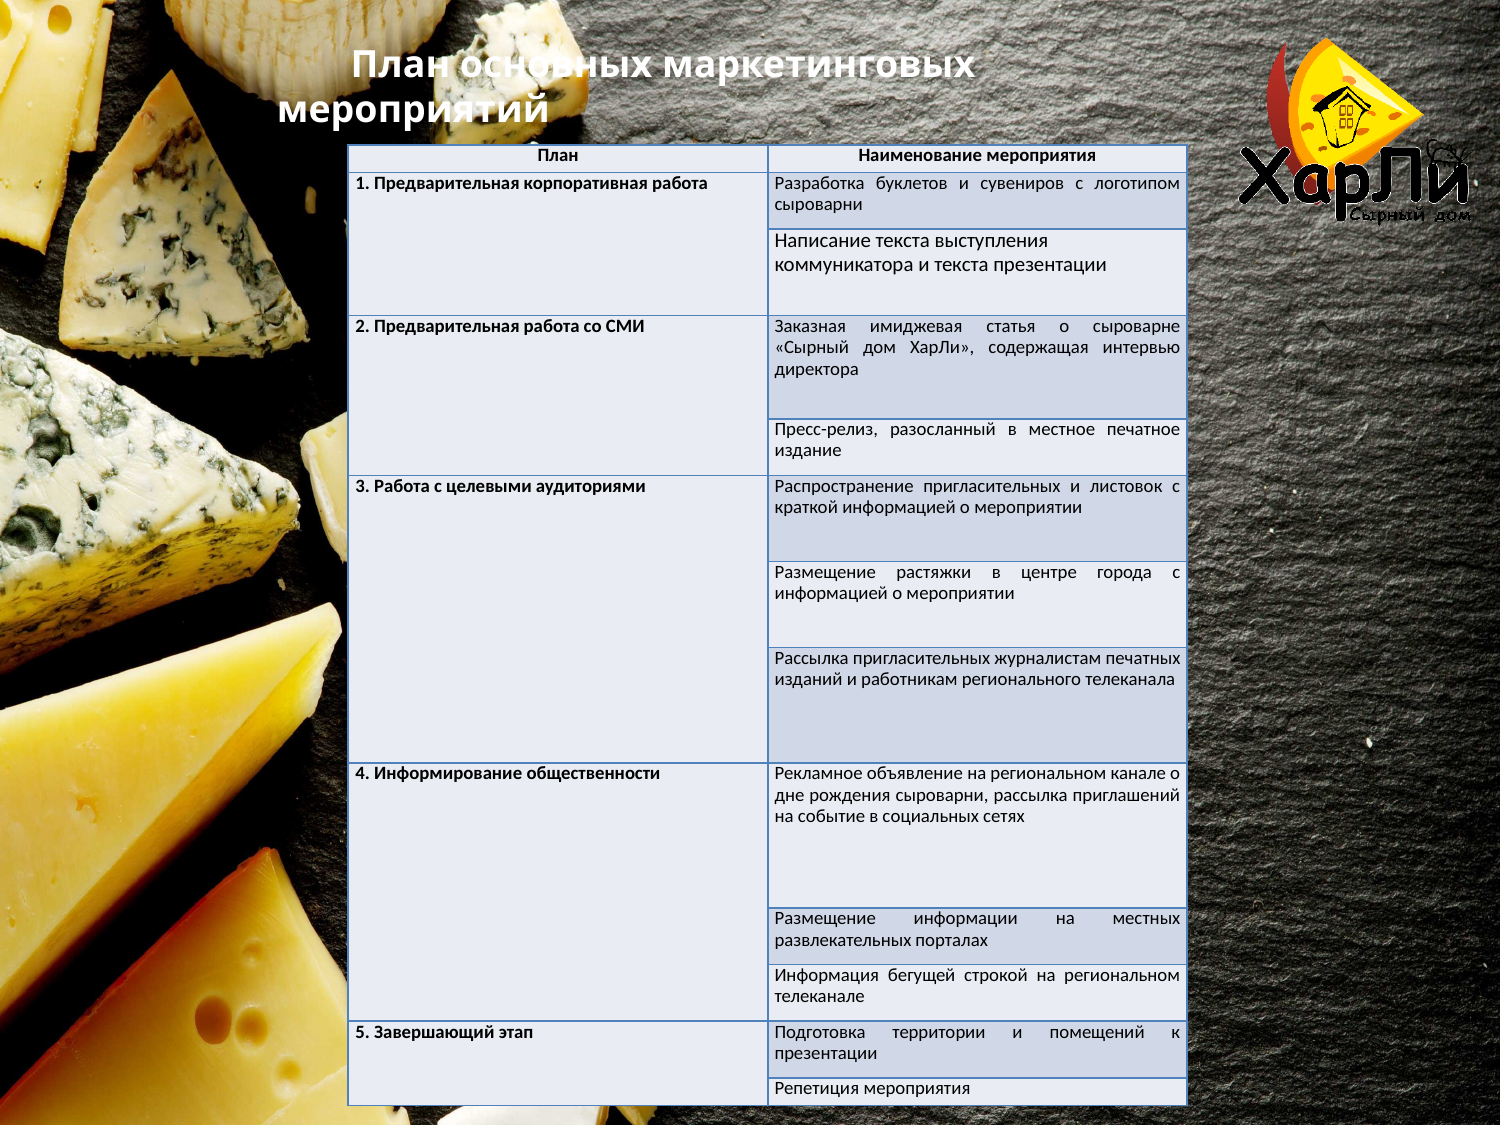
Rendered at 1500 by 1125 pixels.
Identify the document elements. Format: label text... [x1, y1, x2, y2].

table_cell Информация бегущей строкой на региональном телеканале [769, 965, 1186, 1020]
table_cell 2. Предварительная работа со СМИ [349, 316, 767, 475]
table_cell Репетиция мероприятия [769, 1079, 1186, 1105]
table_cell Подготовка территории и помещений к презентации [769, 1022, 1186, 1077]
table_cell Размещение информации на местных развлекательных порталах [769, 909, 1186, 964]
table_cell Рекламное объявление на региональном канале о дне рождения сыроварни, рассылка приглашений на событие в социальных сетях [769, 764, 1186, 907]
table_cell Размещение растяжки в центре города с информацией о мероприятии [769, 562, 1186, 647]
table_cell 3. Работа с целевыми аудиториями [349, 476, 767, 762]
text_box План основных маркетинговых мероприятий [261, 55, 1210, 160]
table_header План [349, 160, 767, 172]
picture [0, 0, 1500, 1125]
table_header Наименование мероприятия [769, 160, 1186, 172]
table_cell 4. Информирование общественности [349, 764, 767, 1020]
table_cell 1. Предварительная корпоративная работа [349, 173, 767, 315]
table_cell 5. Завершающий этап [349, 1022, 767, 1105]
table_cell Заказная имиджевая статья о сыроварне «Сырный дом ХарЛи», содержащая интервью директора [769, 316, 1186, 418]
table_cell Распространение пригласительных и листовок с краткой информацией о мероприятии [769, 476, 1186, 561]
table_cell Разработка буклетов и сувениров с логотипом сыроварни [769, 173, 1186, 228]
table_cell Написание текста выступления коммуникатора и текста презентации [769, 230, 1186, 315]
table_cell Пресс-релиз, разосланный в местное печатное издание [769, 420, 1186, 475]
table_cell Рассылка пригласительных журналистам печатных изданий и работникам регионального телеканала [769, 648, 1186, 762]
